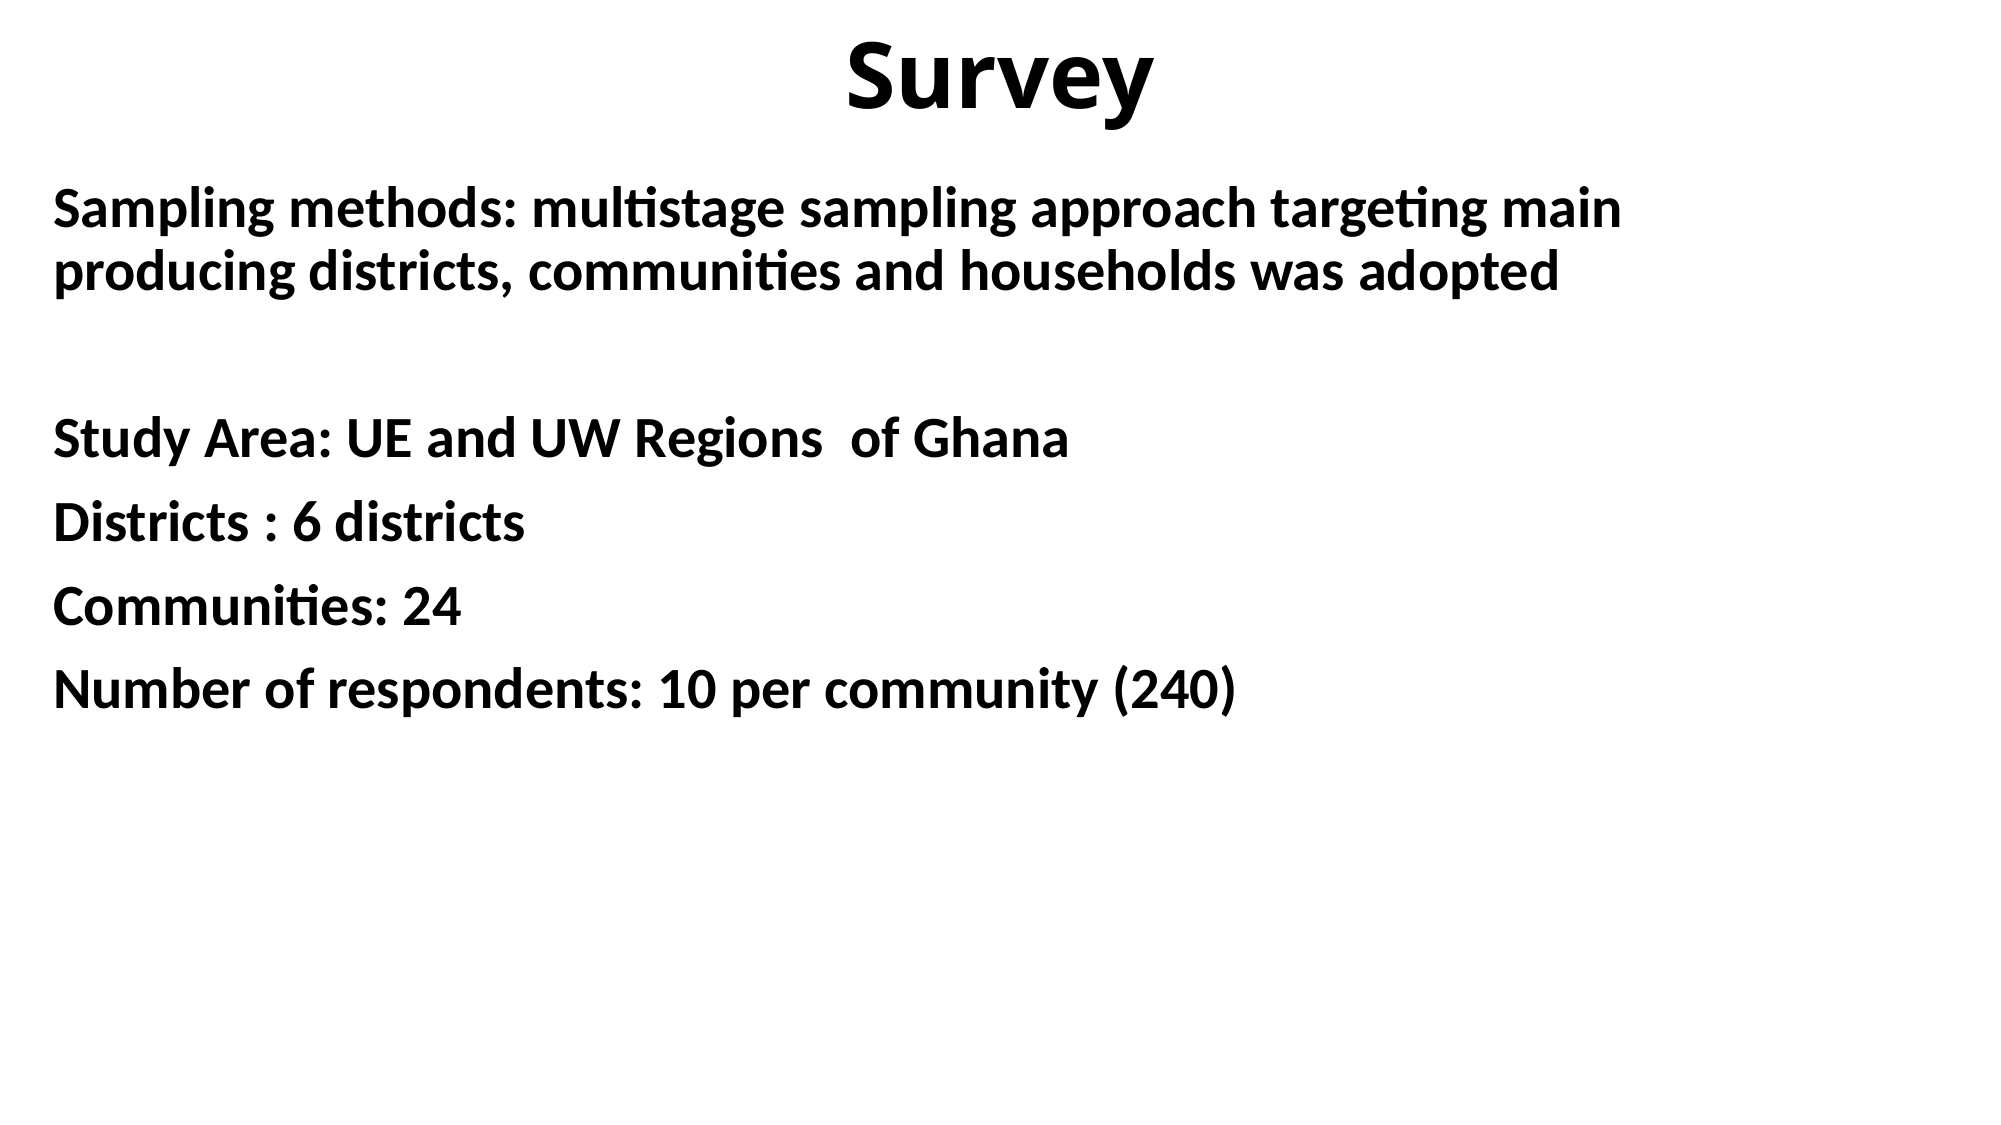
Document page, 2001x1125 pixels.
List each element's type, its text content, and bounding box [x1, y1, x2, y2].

list Sampling methods: multistage sampling approach targeting main producing districts, communities and households was adopted Study Area: UE and UW Regions of Ghana Districts : 6 districts Communities: 24 Number of respondents: 10 per community (240) [38, 169, 1863, 1014]
title Survey [137, 19, 1863, 138]
